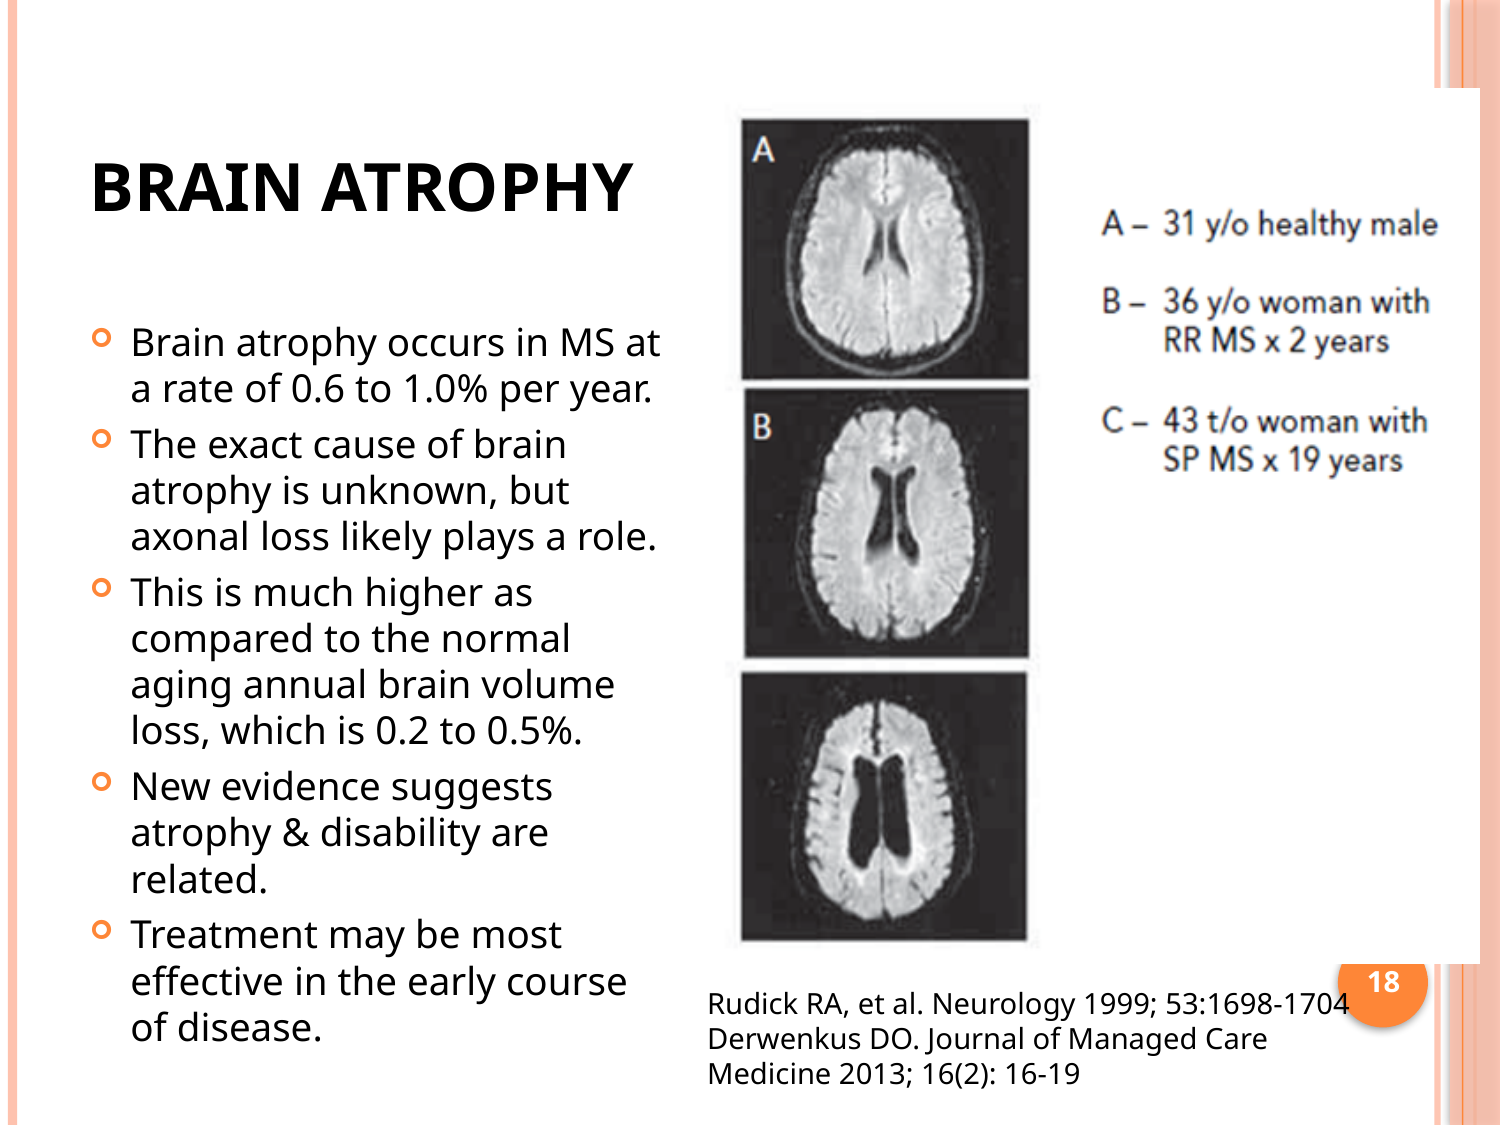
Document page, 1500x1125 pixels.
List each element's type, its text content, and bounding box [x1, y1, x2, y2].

picture [691, 88, 1481, 965]
title Brain atrophy [75, 45, 657, 233]
text_box Rudick RA, et al. Neurology 1999; 53:1698-1704 Derwenkus DO. Journal of Managed Care Medicine 2013; 16(2): 16-19 [692, 978, 1413, 1098]
list Brain atrophy occurs in MS at a rate of 0.6 to 1.0% per year. The exact cause of brain atrophy is unknown, but axonal loss likely plays a role. This is much higher as compared to the normal aging annual brain volume loss, which is 0.2 to 0.5%. New evidence suggests atrophy & disability are related. Treatment may be most effective in the early course of disease. [75, 310, 683, 1074]
slide_number 18 [1333, 974, 1434, 1027]
